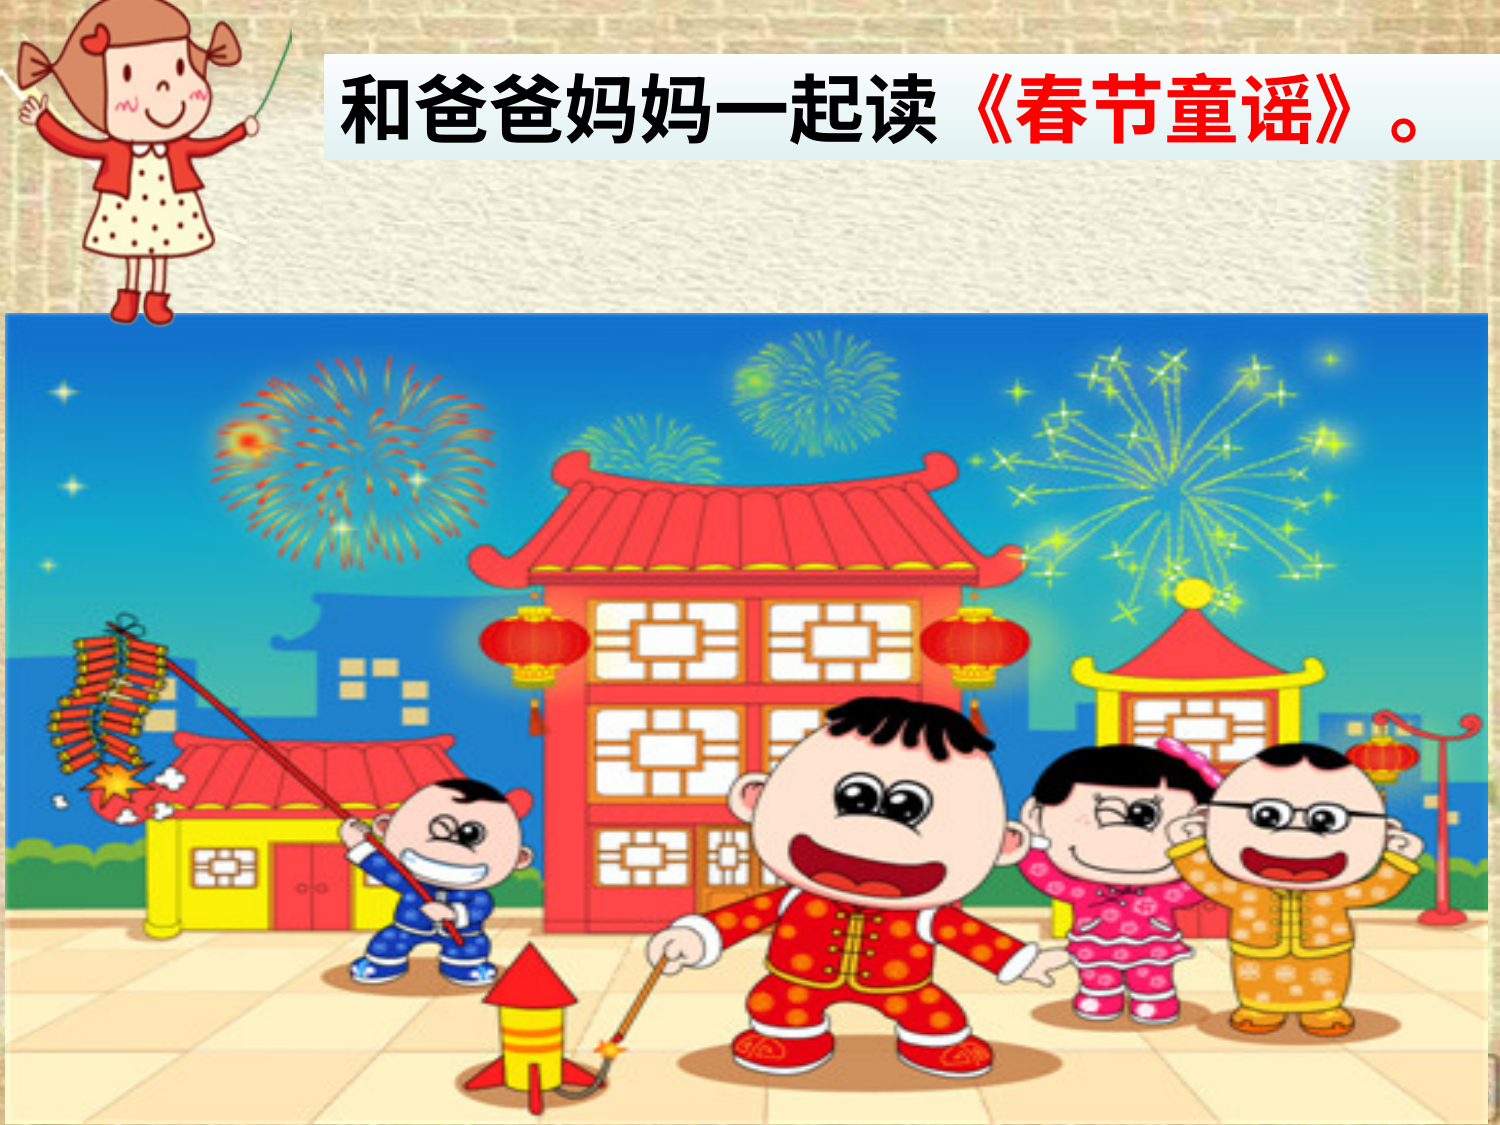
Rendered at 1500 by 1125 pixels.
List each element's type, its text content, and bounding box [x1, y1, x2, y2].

picture [0, 0, 1500, 1125]
text_box 和爸爸妈妈一起读《春节童谣》。 [324, 54, 1500, 160]
